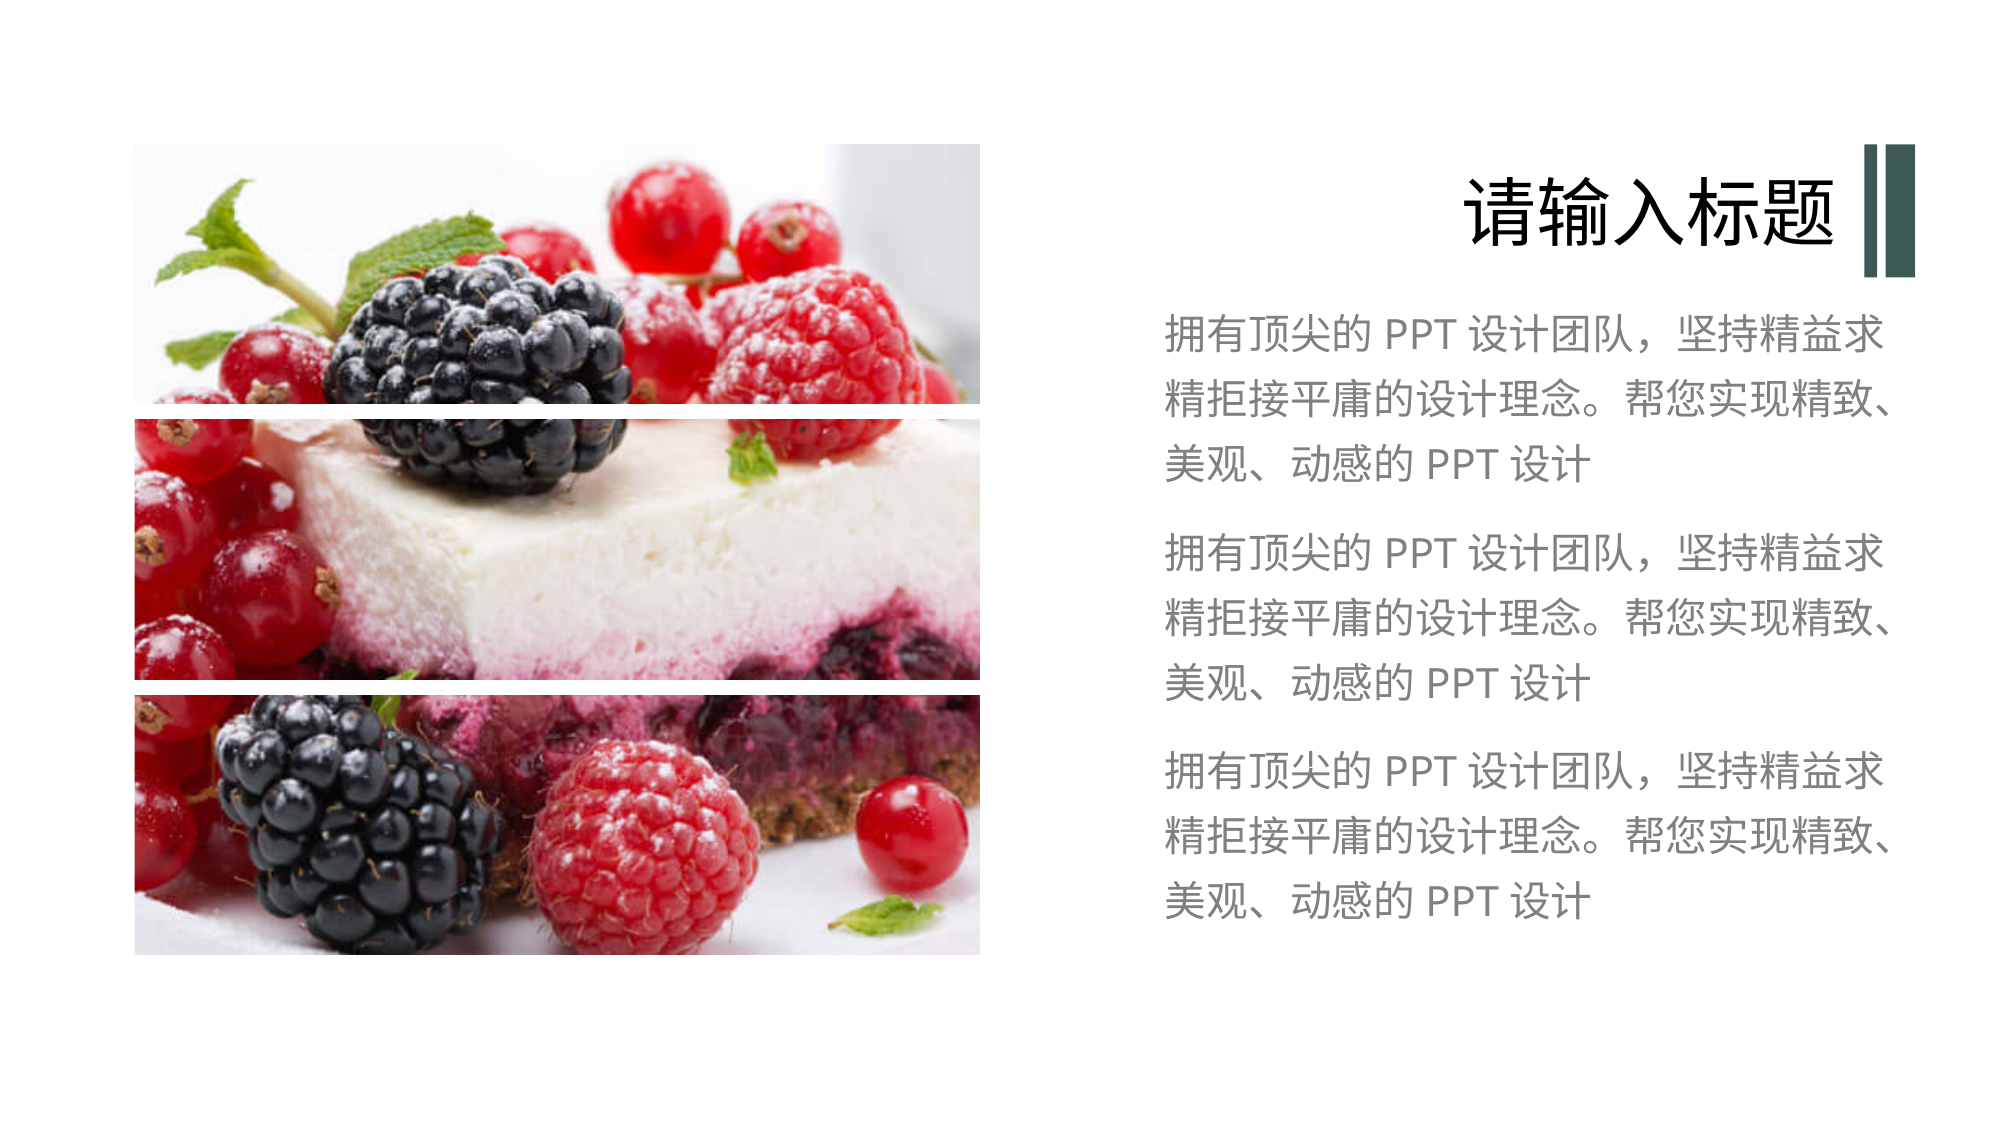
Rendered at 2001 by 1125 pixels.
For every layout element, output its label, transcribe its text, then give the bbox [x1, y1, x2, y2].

text_box 请输入标题 [1430, 157, 1851, 263]
text_box 拥有顶尖的PPT设计团队，坚持精益求精拒接平庸的设计理念。帮您实现精致、美观、动感的PPT设计 [1150, 722, 1941, 933]
text_box 拥有顶尖的PPT设计团队，坚持精益求精拒接平庸的设计理念。帮您实现精致、美观、动感的PPT设计 [1150, 503, 1941, 714]
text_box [134, 144, 980, 955]
text_box 拥有顶尖的PPT设计团队，坚持精益求精拒接平庸的设计理念。帮您实现精致、美观、动感的PPT设计 [1150, 285, 1941, 495]
text_box [1885, 143, 1916, 279]
text_box [1863, 143, 1878, 279]
